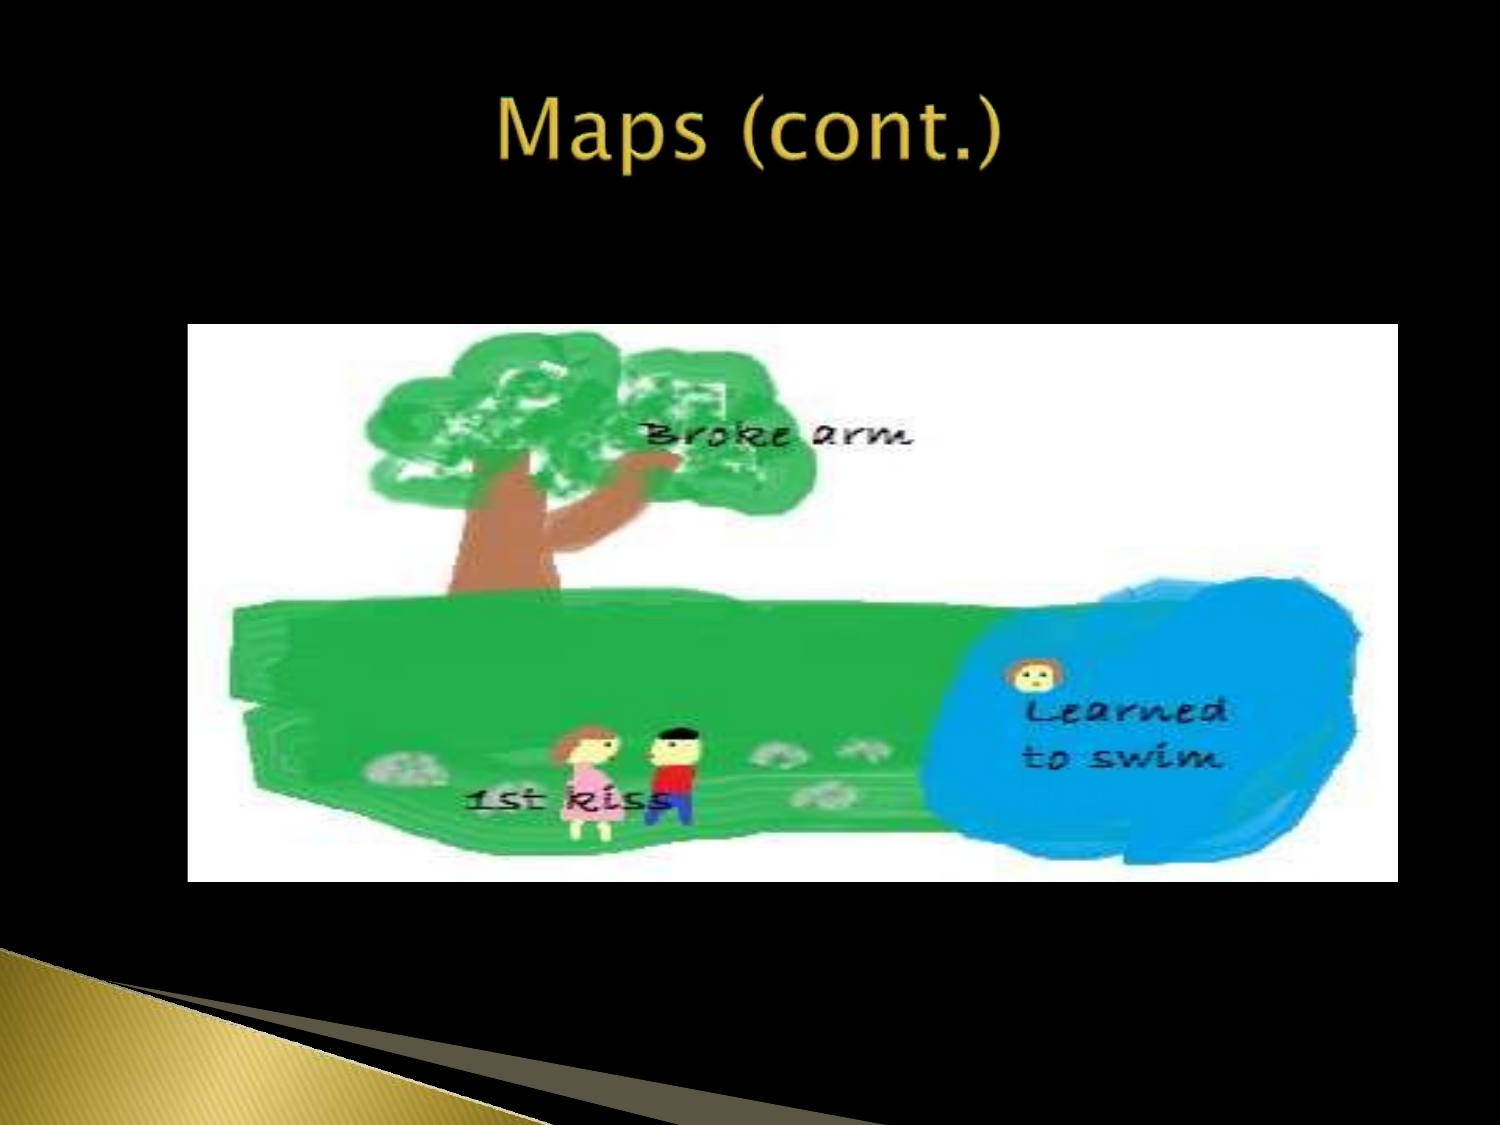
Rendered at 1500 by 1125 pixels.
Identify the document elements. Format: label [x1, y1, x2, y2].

text_box [558, 1064, 886, 1125]
text_box [554, 949, 558, 1125]
text_box [0, 948, 554, 1125]
text_box [187, 324, 1398, 882]
text_box [558, 1094, 679, 1125]
text_box [434, 56, 1089, 200]
